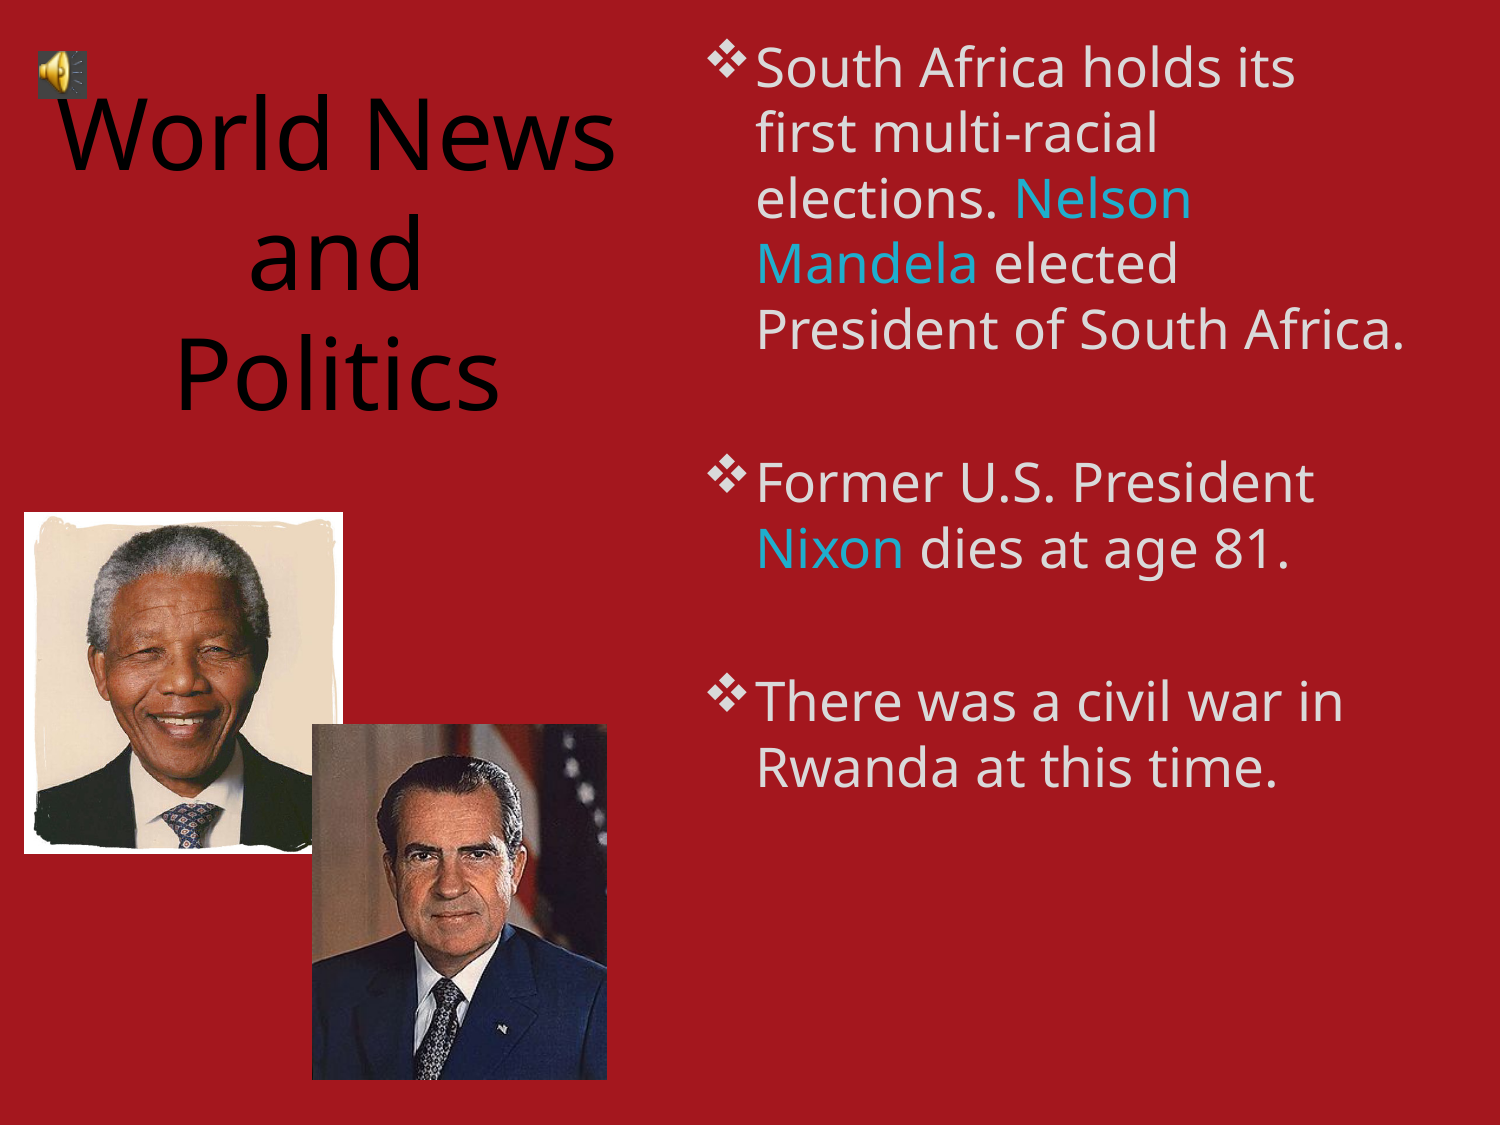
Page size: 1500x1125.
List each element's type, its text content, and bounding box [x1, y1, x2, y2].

picture [24, 512, 607, 1080]
list South Africa holds its first multi-racial elections. Nelson Mandela elected President of South Africa. Former U.S. President Nixon dies at age 81. There was a civil war in Rwanda at this time. [687, 24, 1425, 1005]
title World News and Politics [0, 0, 675, 500]
picture [37, 49, 88, 101]
